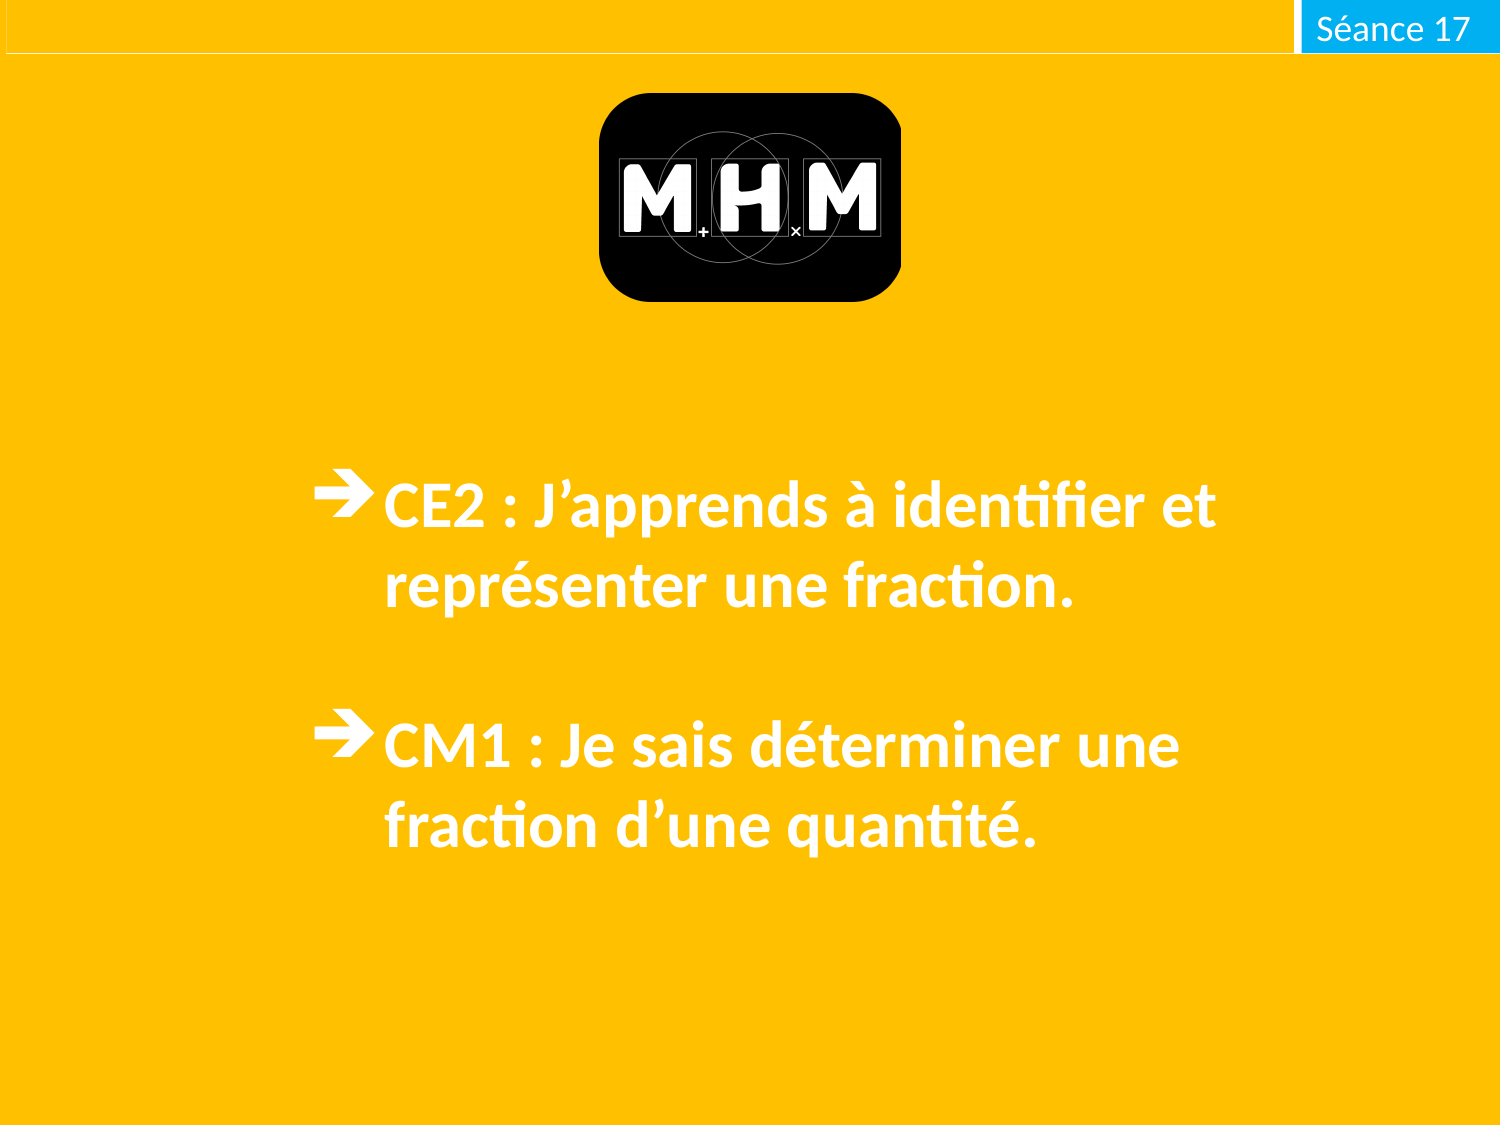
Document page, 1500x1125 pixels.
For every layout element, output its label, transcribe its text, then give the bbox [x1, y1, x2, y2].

text_box CE2 : J’apprends à identifier et représenter une fraction. CM1 : Je sais déterminer une fraction d’une quantité. [295, 383, 1241, 869]
text_box [0, 52, 1500, 1125]
picture [599, 93, 901, 302]
